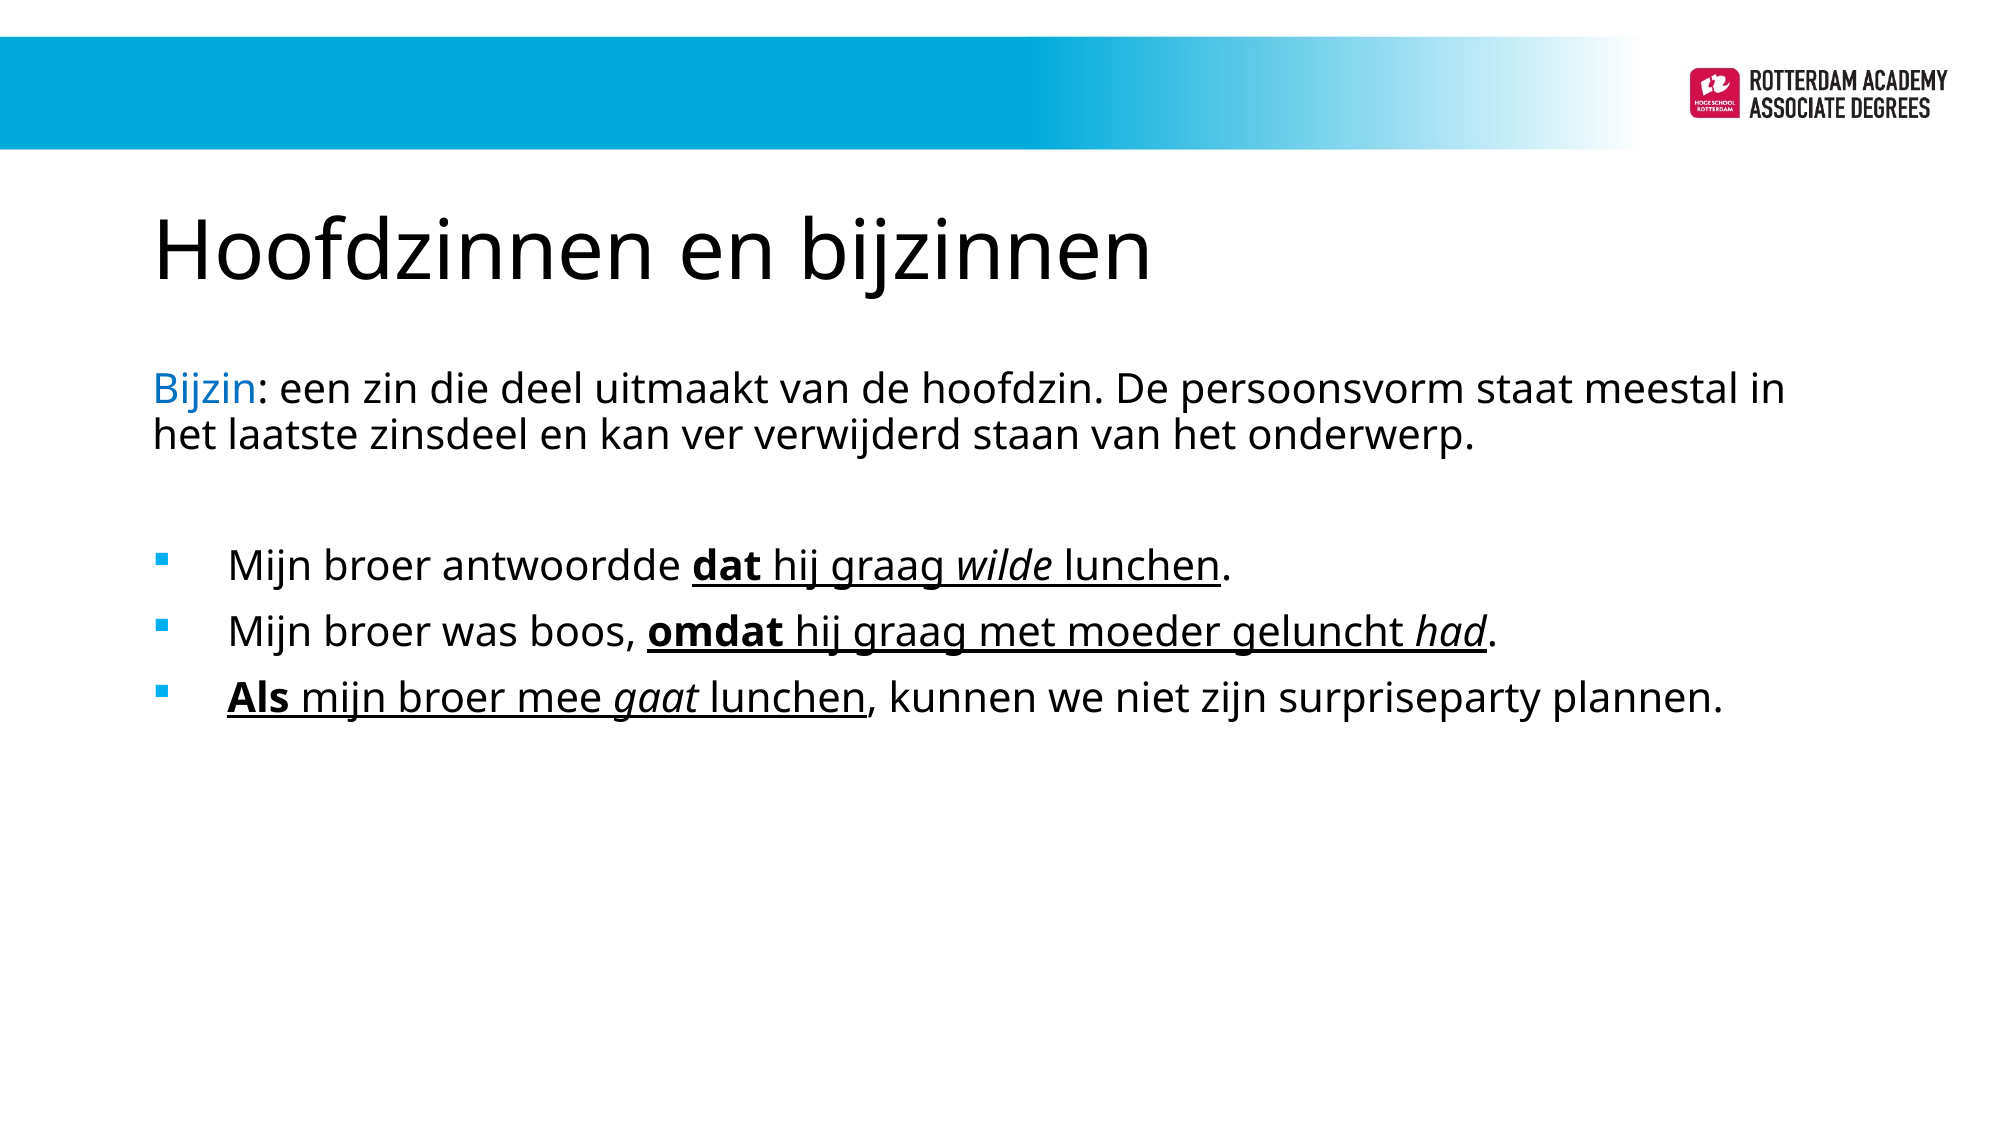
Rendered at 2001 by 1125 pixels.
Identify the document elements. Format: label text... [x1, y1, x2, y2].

title Hoofdzinnen en bijzinnen [137, 175, 1863, 329]
picture [0, 0, 2000, 184]
list Bijzin: een zin die deel uitmaakt van de hoofdzin. De persoonsvorm staat meestal in het laatste zinsdeel en kan ver verwijderd staan van het onderwerp. Mijn broer antwoordde dat hij graag wilde lunchen. Mijn broer was boos, omdat hij graag met moeder geluncht had. Als mijn broer mee gaat lunchen, kunnen we niet zijn surpriseparty plannen. [137, 358, 1863, 1053]
